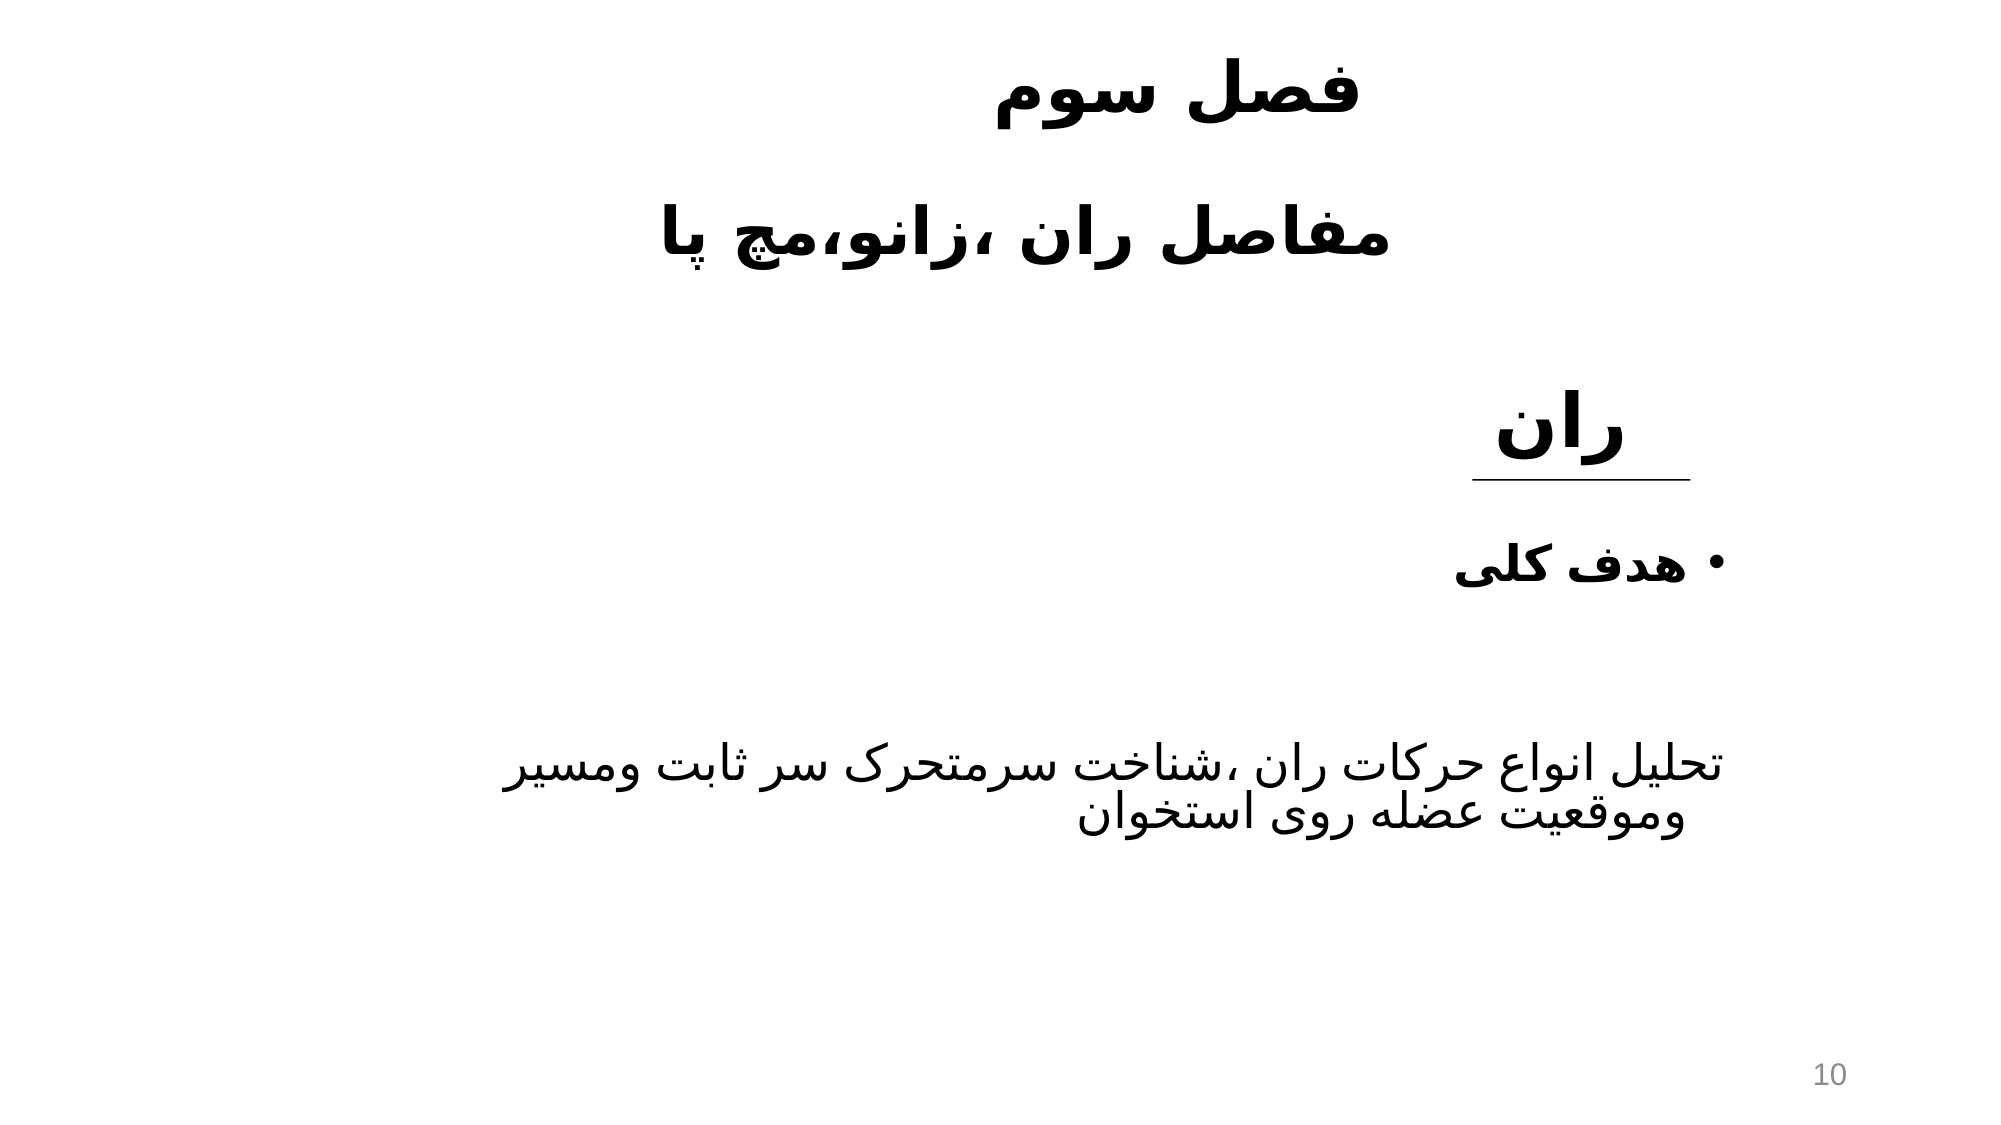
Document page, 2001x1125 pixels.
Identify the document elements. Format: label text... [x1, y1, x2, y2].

list ران هدف کلی تحلیل انواع حرکات ران ،شناخت سرمتحرک سر ثابت ومسیر وموقعیت عضله روی استخوان [303, 382, 1741, 1125]
slide_number 10 [1741, 1042, 1863, 1103]
title فصل سوم مفاصل ران ،زانو،مچ پا [201, 42, 1639, 278]
